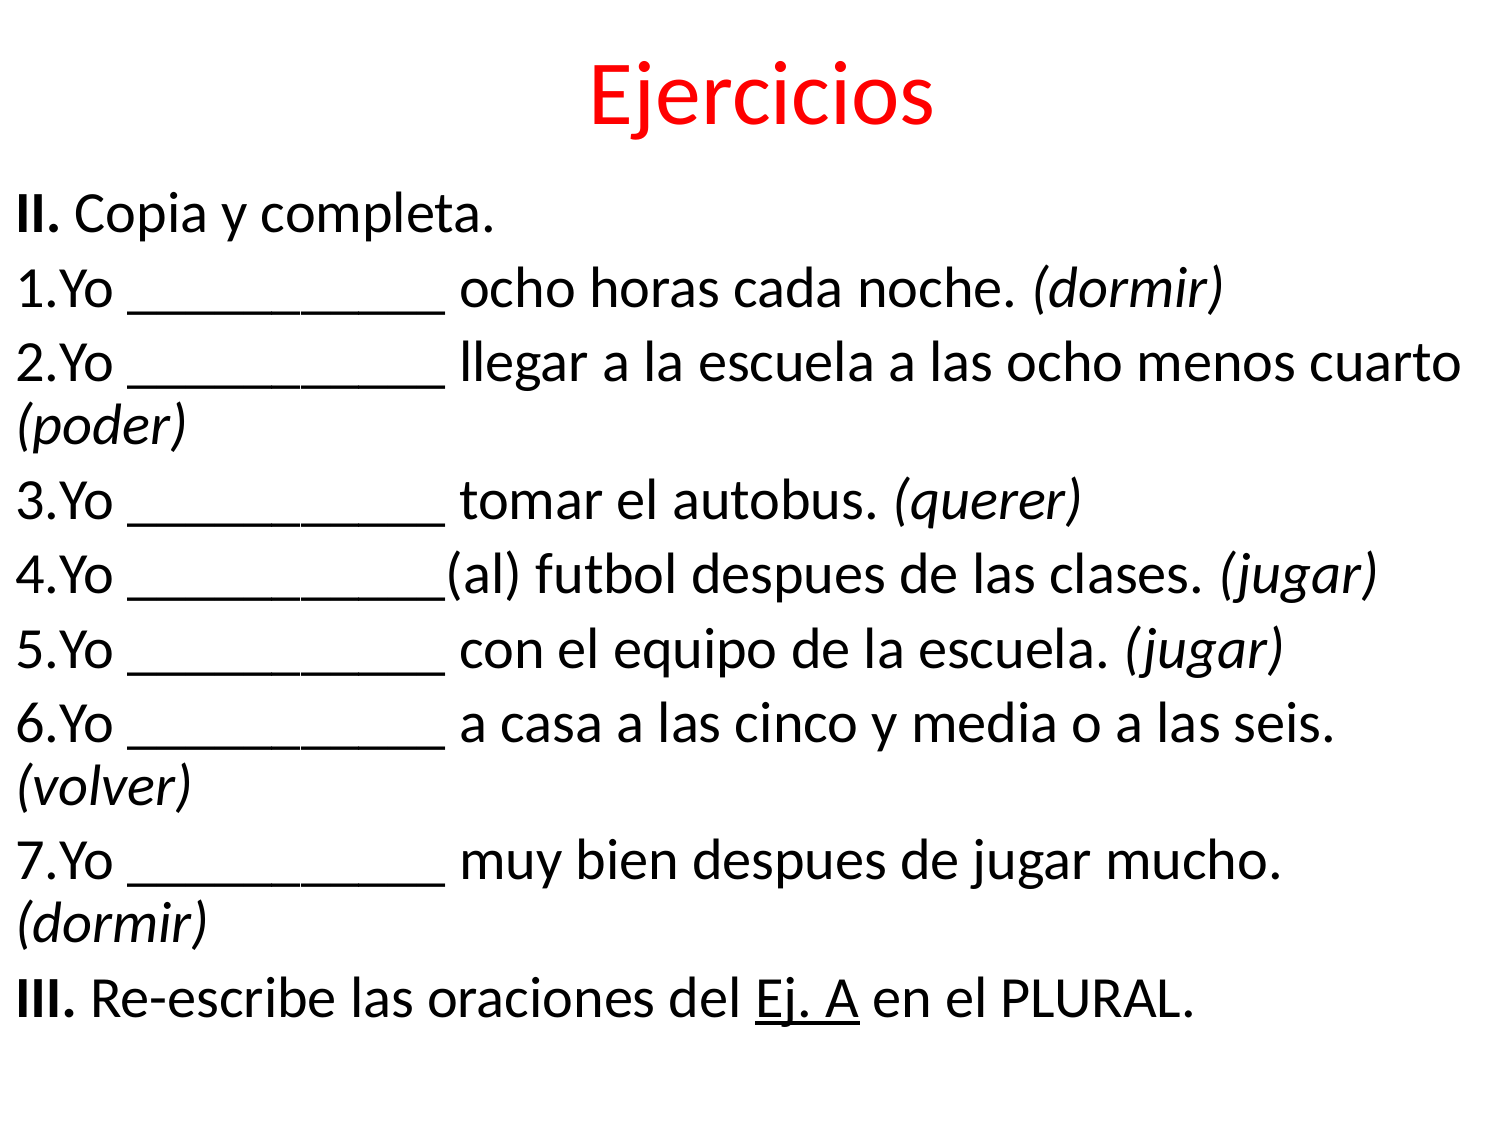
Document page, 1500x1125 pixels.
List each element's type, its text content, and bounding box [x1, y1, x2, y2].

title Ejercicios [87, 12, 1438, 163]
text_box II. Copia y completa. Yo ___________ ocho horas cada noche. (dormir) Yo ___________ llegar a la escuela a las ocho menos cuarto (poder) Yo ___________ tomar el autobus. (querer) Yo ___________(al) futbol despues de las clases. (jugar) Yo ___________ con el equipo de la escuela. (jugar) Yo ___________ a casa a las cinco y media o a las seis. (volver) Yo ___________ muy bien despues de jugar mucho. (dormir) III. Re-escribe las oraciones del Ej. A en el PLURAL. [0, 174, 1500, 1125]
